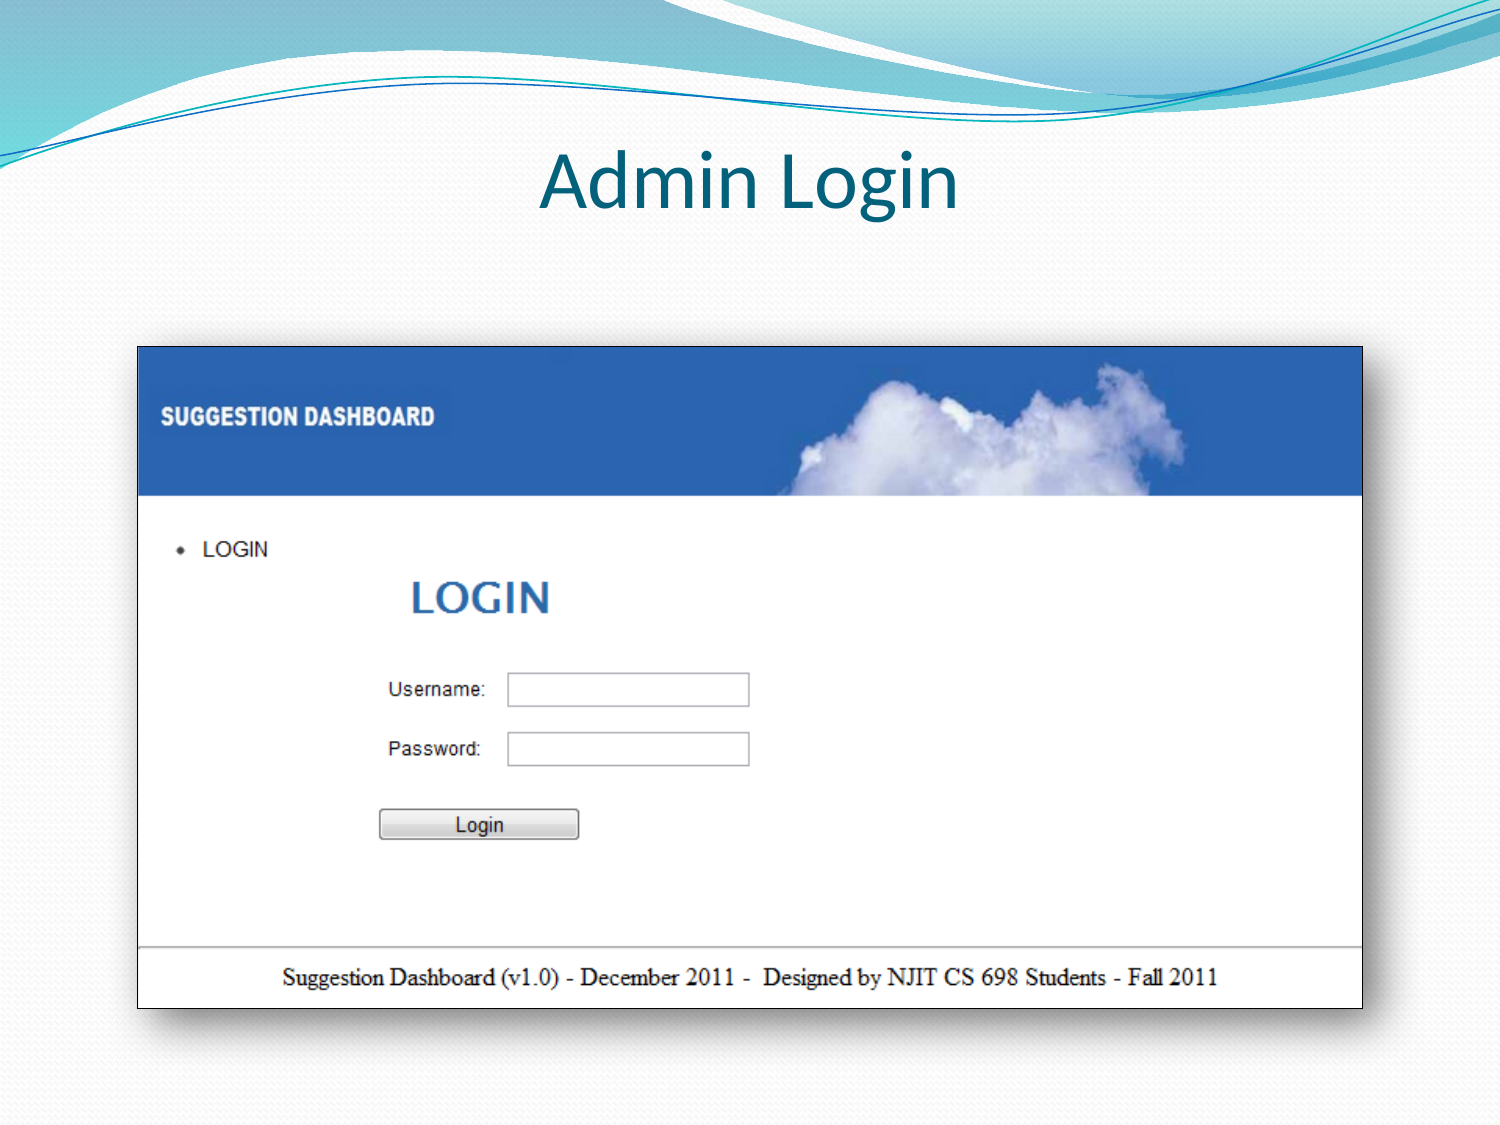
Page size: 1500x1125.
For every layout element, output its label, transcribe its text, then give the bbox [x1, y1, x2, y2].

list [137, 345, 1363, 1009]
title Admin Login [75, 50, 1425, 225]
